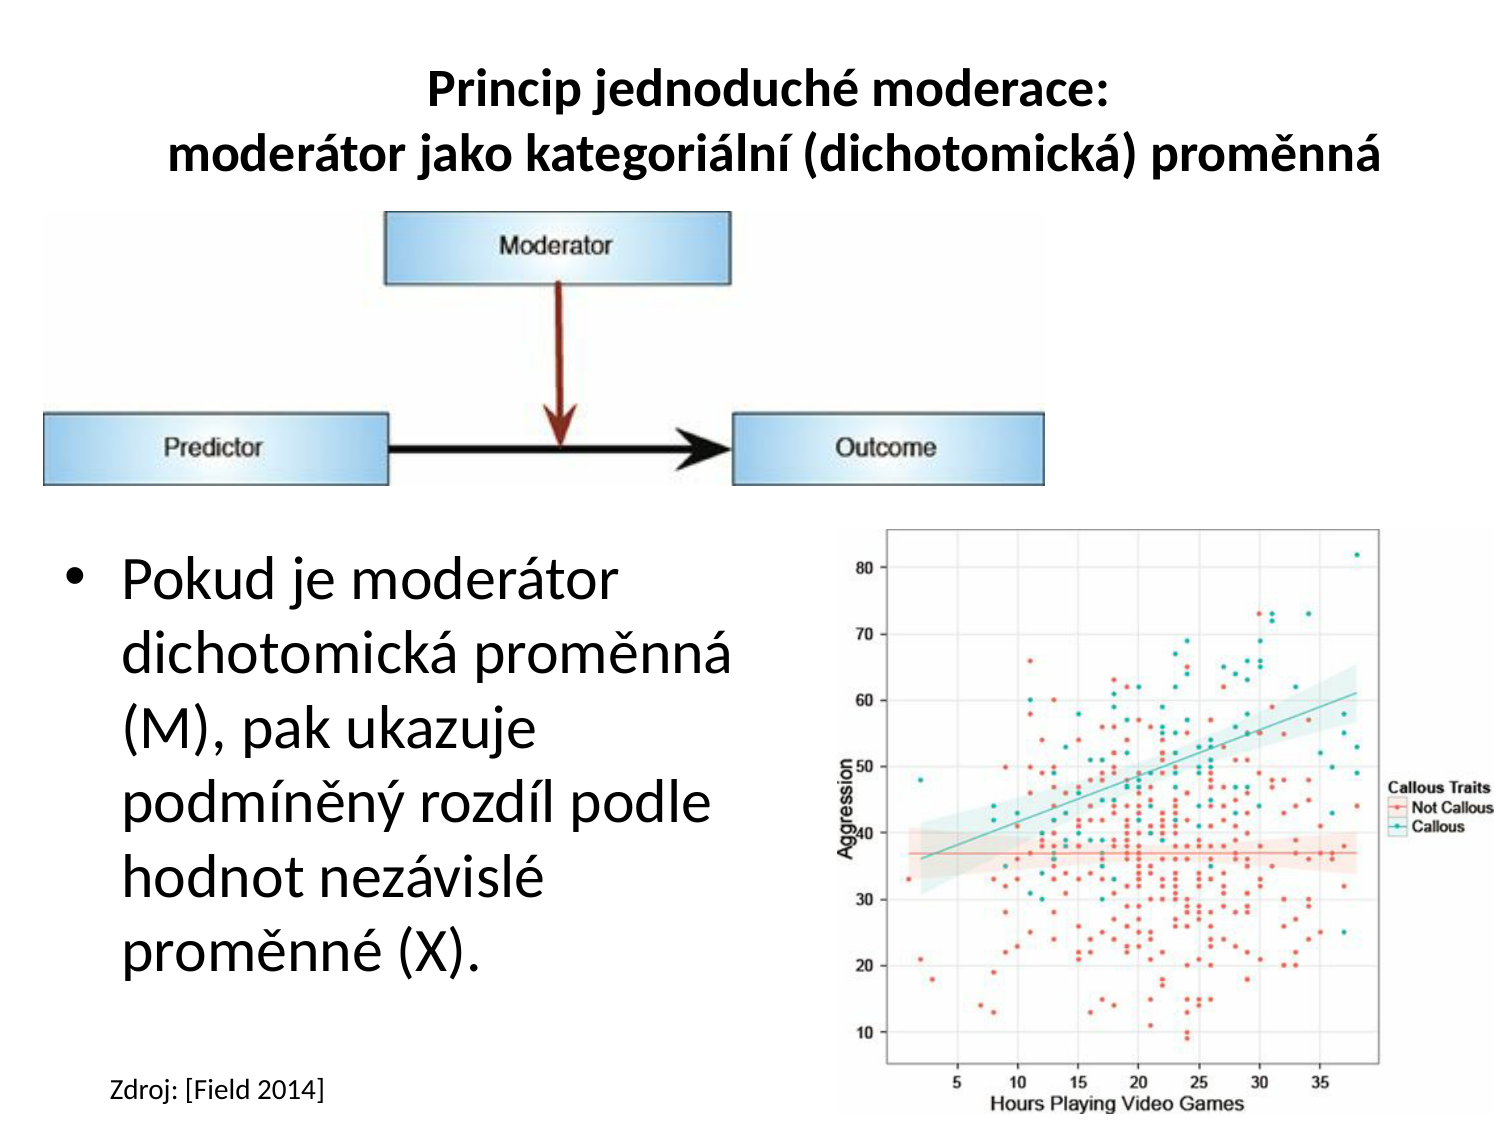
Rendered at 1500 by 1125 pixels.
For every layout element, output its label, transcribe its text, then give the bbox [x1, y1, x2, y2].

picture [837, 529, 1494, 1114]
picture [42, 210, 1045, 486]
text_box Princip jednoduché moderace: moderátor jako kategoriální (dichotomická) proměnná [100, 23, 1451, 212]
list Pokud je moderátor dichotomická proměnná (M), pak ukazuje podmíněný rozdíl podle hodnot nezávislé proměnné (X). [49, 529, 750, 1020]
text_box Zdroj: [Field 2014] [94, 1062, 342, 1113]
